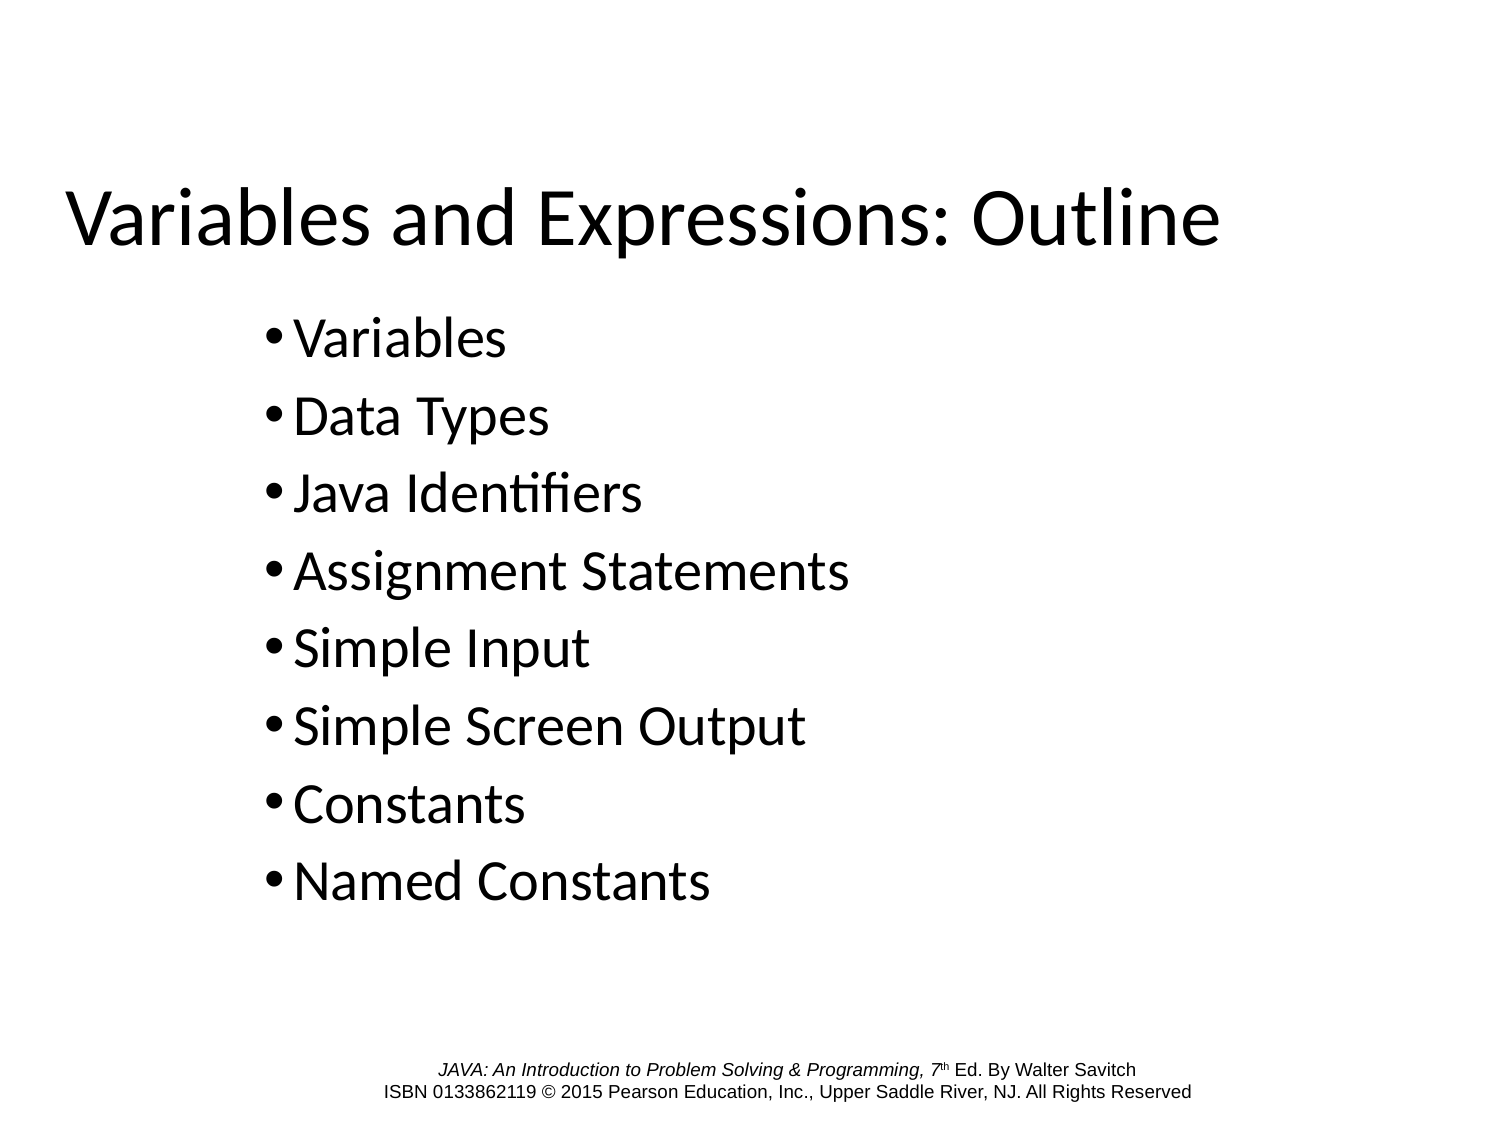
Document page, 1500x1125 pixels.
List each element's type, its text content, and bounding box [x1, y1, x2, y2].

title Variables and Expressions: Outline [50, 99, 1500, 338]
list Variables Data Types Java Identifiers Assignment Statements Simple Input Simple Screen Output Constants Named Constants [249, 299, 1500, 1015]
